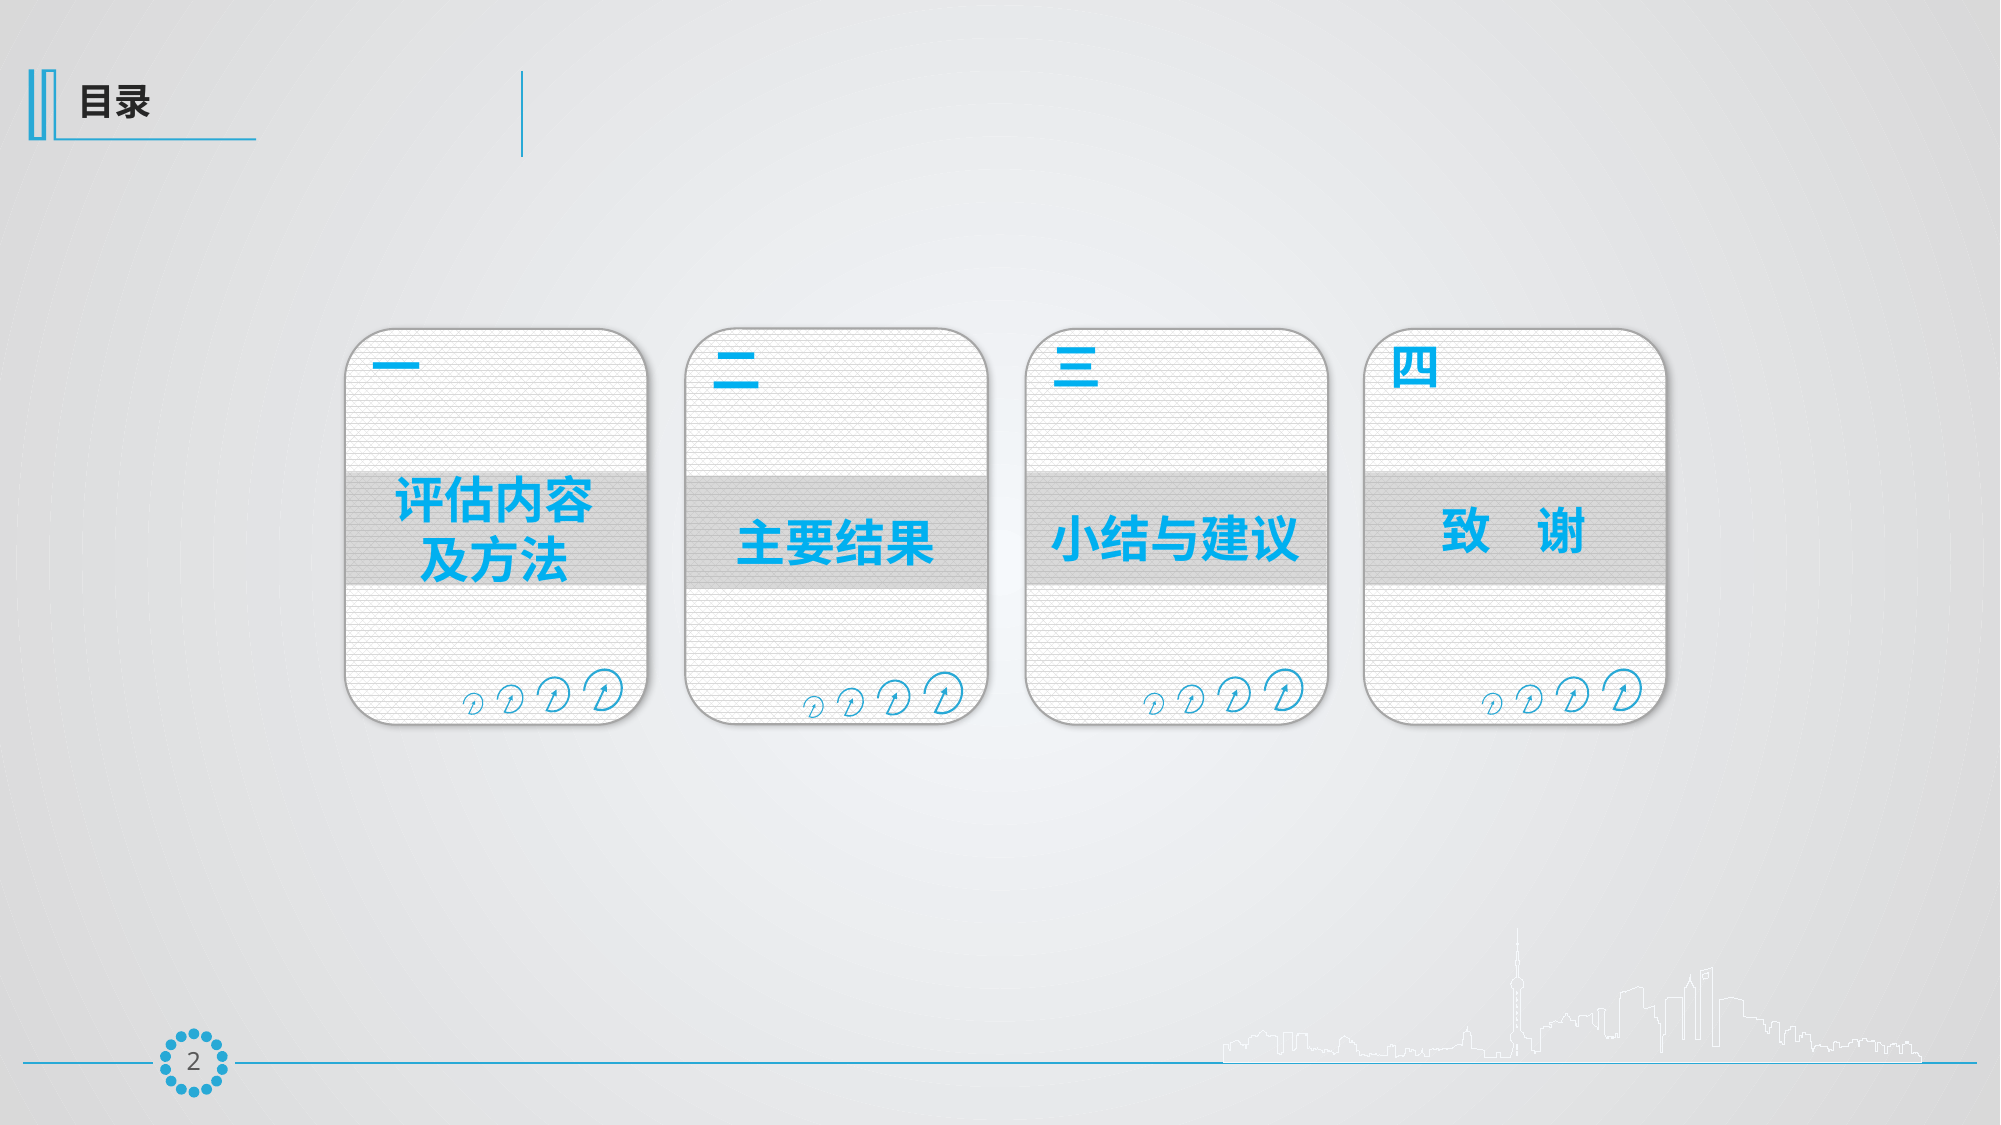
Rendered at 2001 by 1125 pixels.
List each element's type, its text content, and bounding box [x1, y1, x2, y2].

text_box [343, 327, 1668, 726]
slide_number 1 [169, 1039, 218, 1086]
text_box 目录 [62, 70, 252, 130]
